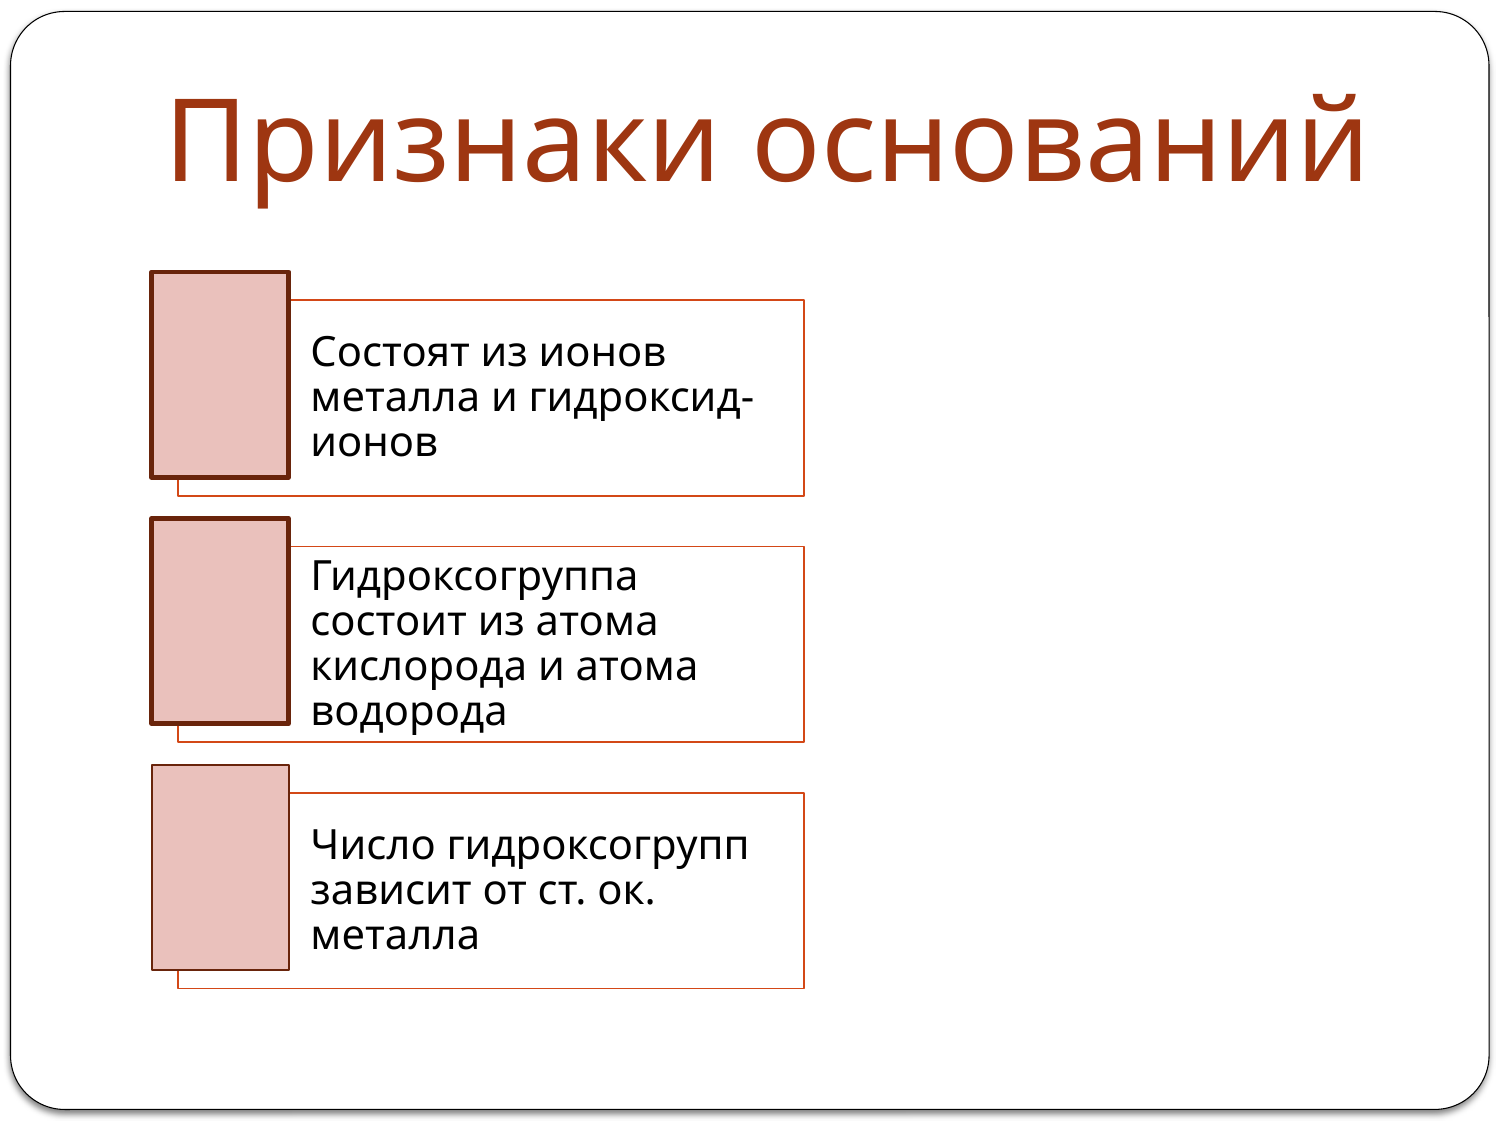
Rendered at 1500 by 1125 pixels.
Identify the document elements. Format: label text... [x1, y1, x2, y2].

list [0, 255, 1116, 1006]
title Признаки оснований [150, 45, 1425, 220]
